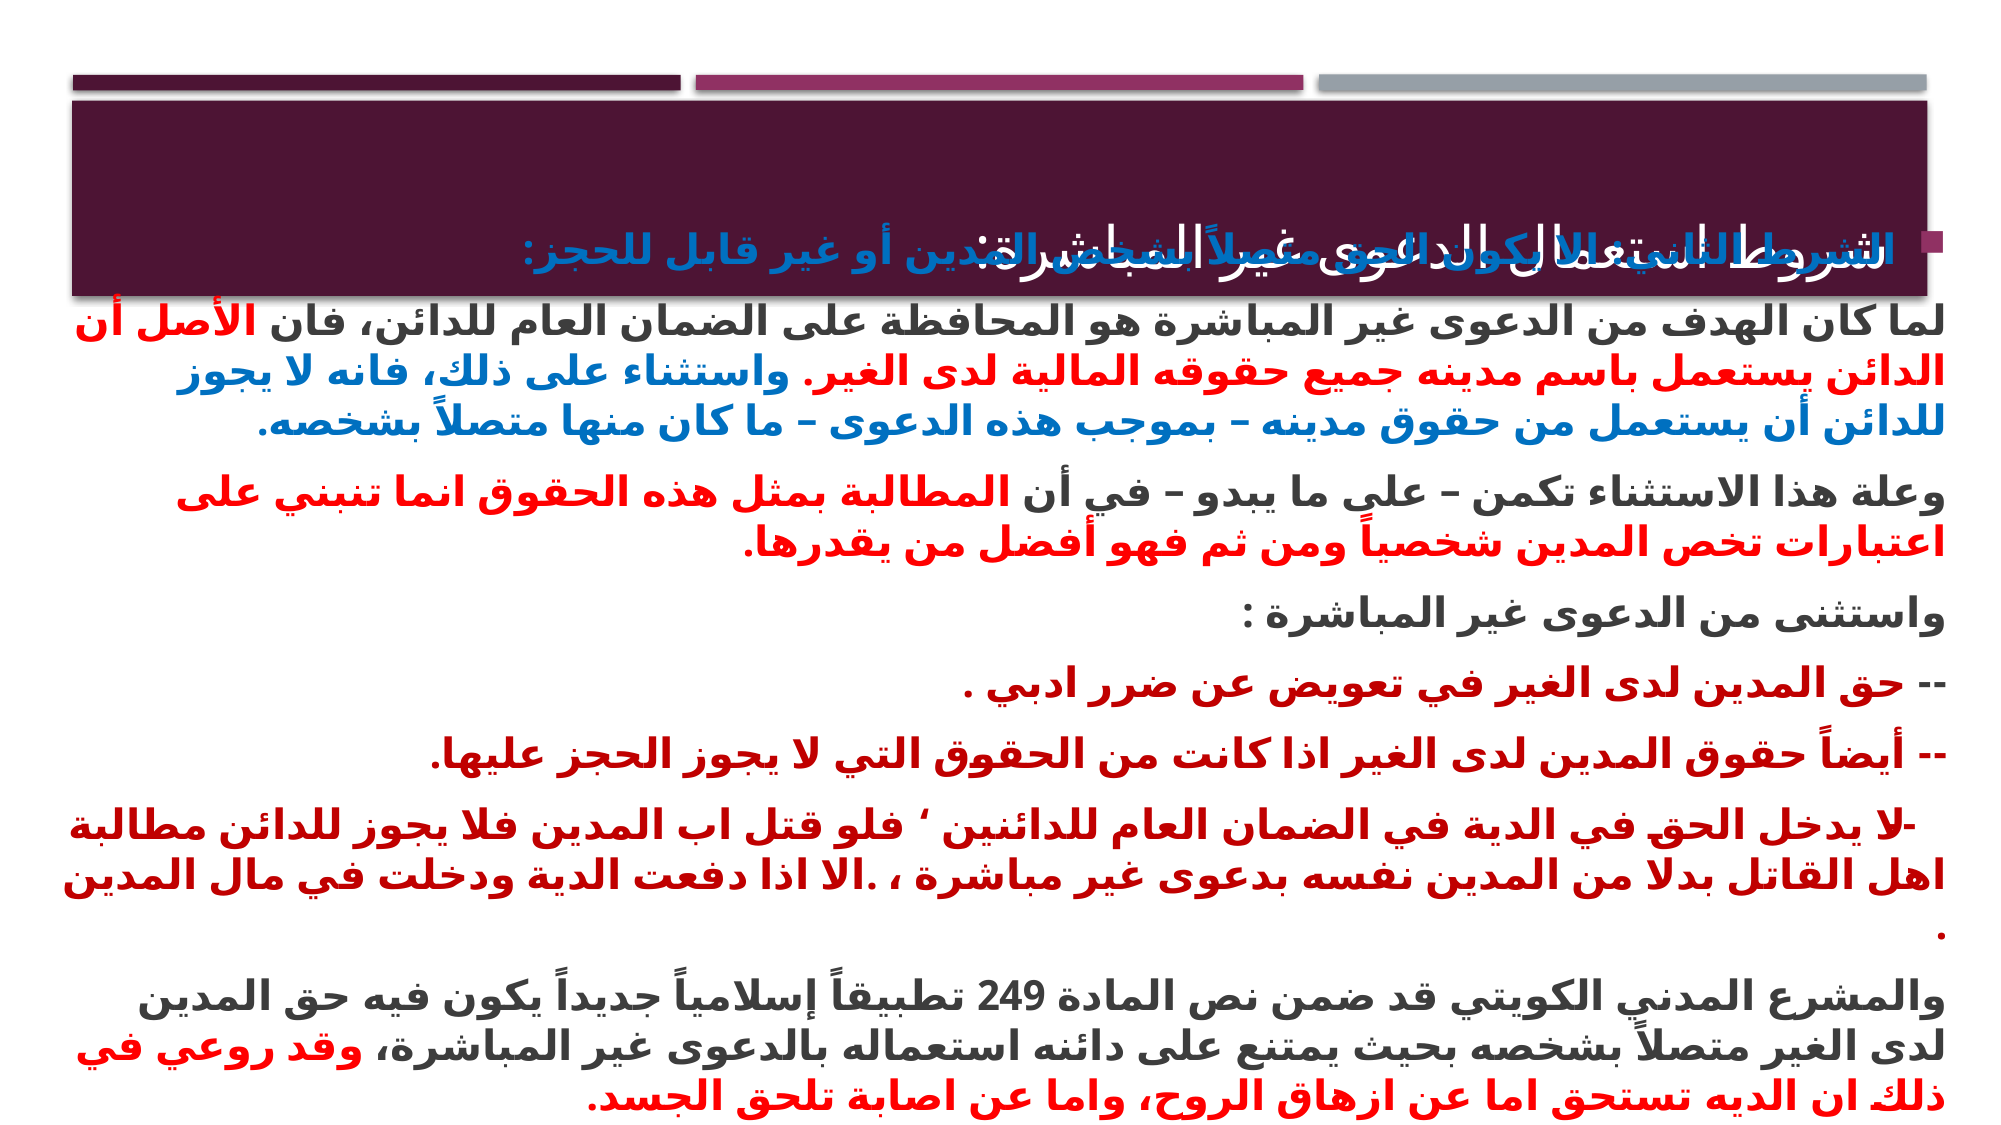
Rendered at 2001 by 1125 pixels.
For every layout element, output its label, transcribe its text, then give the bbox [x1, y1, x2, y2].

list الشرط الثاني: الا يكون الحق متصلاً بشخص المدين أو غير قابل للحجز: لما كان الهدف من الدعوى غير المباشرة هو المحافظة على الضمان العام للدائن، فان الأصل أن الدائن يستعمل باسم مدينه جميع حقوقه المالية لدى الغير. واستثناء على ذلك، فانه لا يجوز للدائن أن يستعمل من حقوق مدينه – بموجب هذه الدعوى – ما كان منها متصلاً بشخصه. وعلة هذا الاستثناء تكمن – على ما يبدو – في أن المطالبة بمثل هذه الحقوق انما تنبني على اعتبارات تخص المدين شخصياً ومن ثم فهو أفضل من يقدرها. واستثنى من الدعوى غير المباشرة : -- حق المدين لدى الغير في تعويض عن ضرر ادبي . -- أيضاً حقوق المدين لدى الغير اذا كانت من الحقوق التي لا يجوز الحجز عليها. -- لا يدخل الحق في الدية في الضمان العام للدائنين ‘ فلو قتل اب المدين فلا يجوز للدائن مطالبة اهل القاتل بدلا من المدين نفسه بدعوى غير مباشرة ، .الا اذا دفعت الدية ودخلت في مال المدين . والمشرع المدني الكويتي قد ضمن نص المادة 249 تطبيقاً إسلامياً جديداً يكون فيه حق المدين لدى الغير متصلاً بشخصه بحيث يمتنع على دائنه استعماله بالدعوى غير المباشرة، وقد روعي في ذلك ان الديه تستحق اما عن ازهاق الروح، واما عن اصابة تلحق الجسد. [37, 312, 1963, 1100]
title شروط استعمال الدعوى غير المباشرة: [95, 115, 1905, 288]
